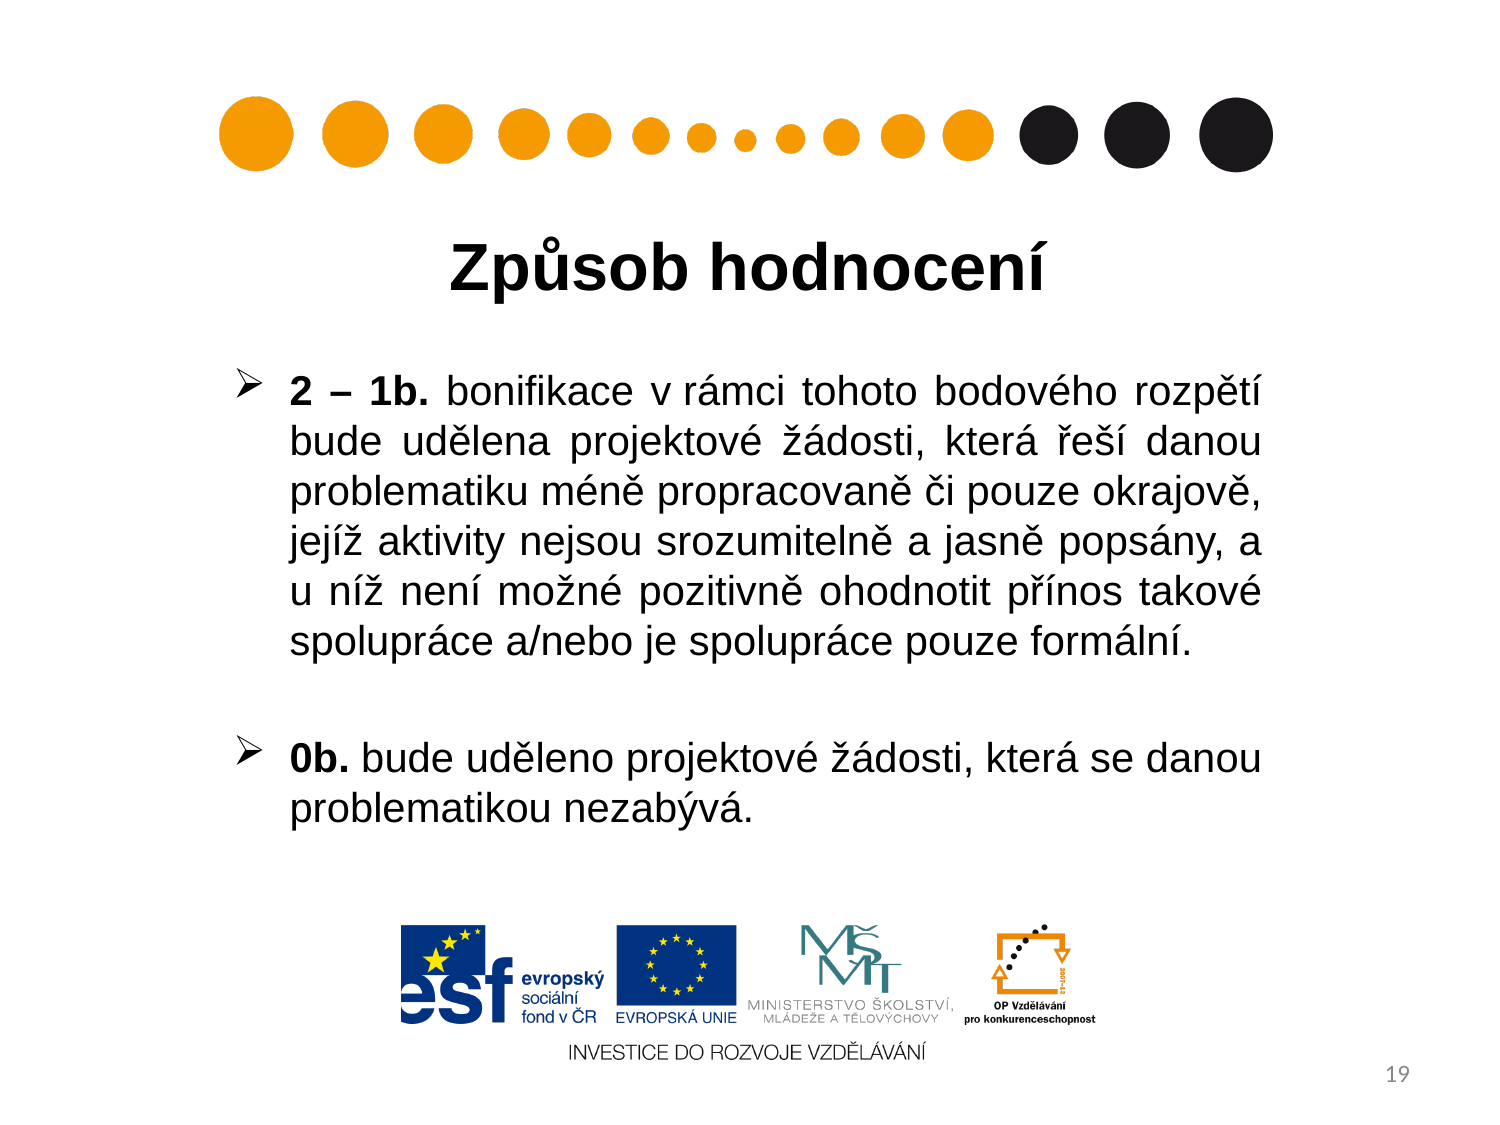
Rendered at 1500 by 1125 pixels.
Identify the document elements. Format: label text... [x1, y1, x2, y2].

title Způsob hodnocení [217, 206, 1278, 321]
slide_number 19 [1074, 1042, 1425, 1103]
list 2 – 1b. bonifikace v rámci tohoto bodového rozpětí bude udělena projektové žádosti, která řeší danou problematiku méně propracovaně či pouze okrajově, jejíž aktivity nejsou srozumitelně a jasně popsány, a u níž není možné pozitivně ohodnotit přínos takové spolupráce a/nebo je spolupráce pouze formální. 0b. bude uděleno projektové žádosti, která se danou problematikou nezabývá. [217, 356, 1278, 878]
picture [399, 922, 1100, 1061]
picture [215, 93, 1275, 176]
